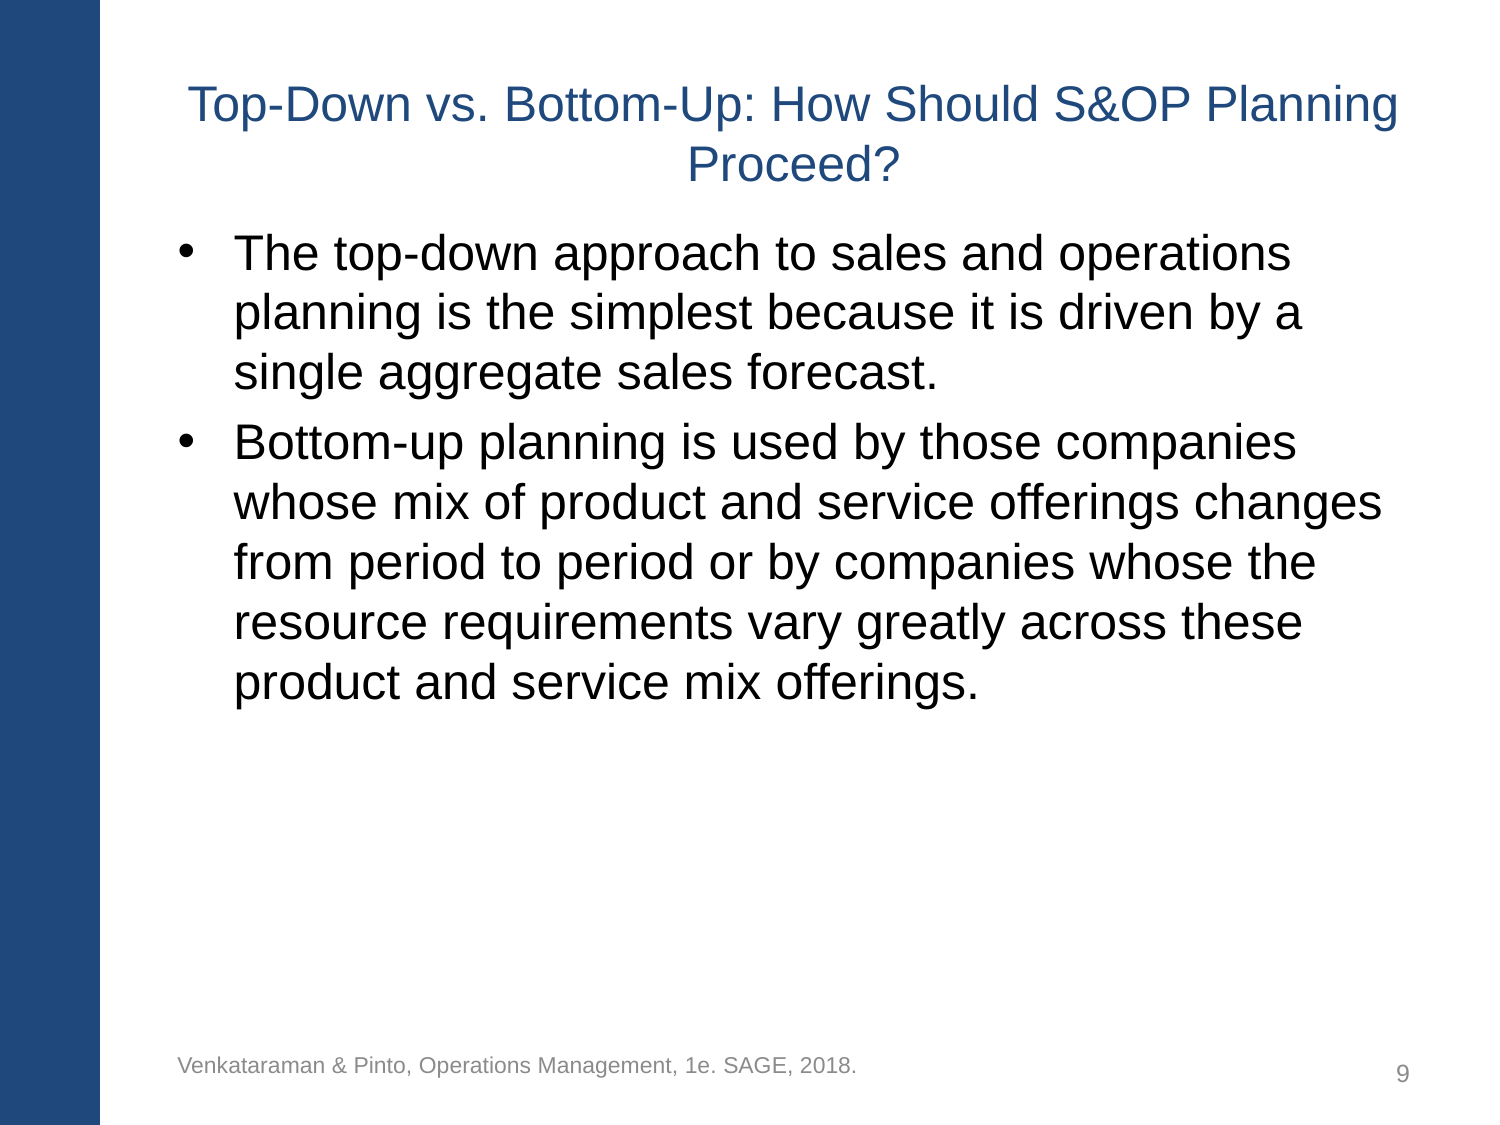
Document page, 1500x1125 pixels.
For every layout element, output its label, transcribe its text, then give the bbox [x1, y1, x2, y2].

slide_number 9 [1350, 1042, 1425, 1103]
footer Venkataraman & Pinto, Operations Management, 1e. SAGE, 2018. [162, 1042, 1313, 1103]
title Top-Down vs. Bottom-Up: How Should S&OP Planning Proceed? [162, 37, 1425, 212]
list The top-down approach to sales and operations planning is the simplest because it is driven by a single aggregate sales forecast. Bottom-up planning is used by those companies whose mix of product and service offerings changes from period to period or by companies whose the resource requirements vary greatly across these product and service mix offerings. [162, 212, 1425, 1025]
